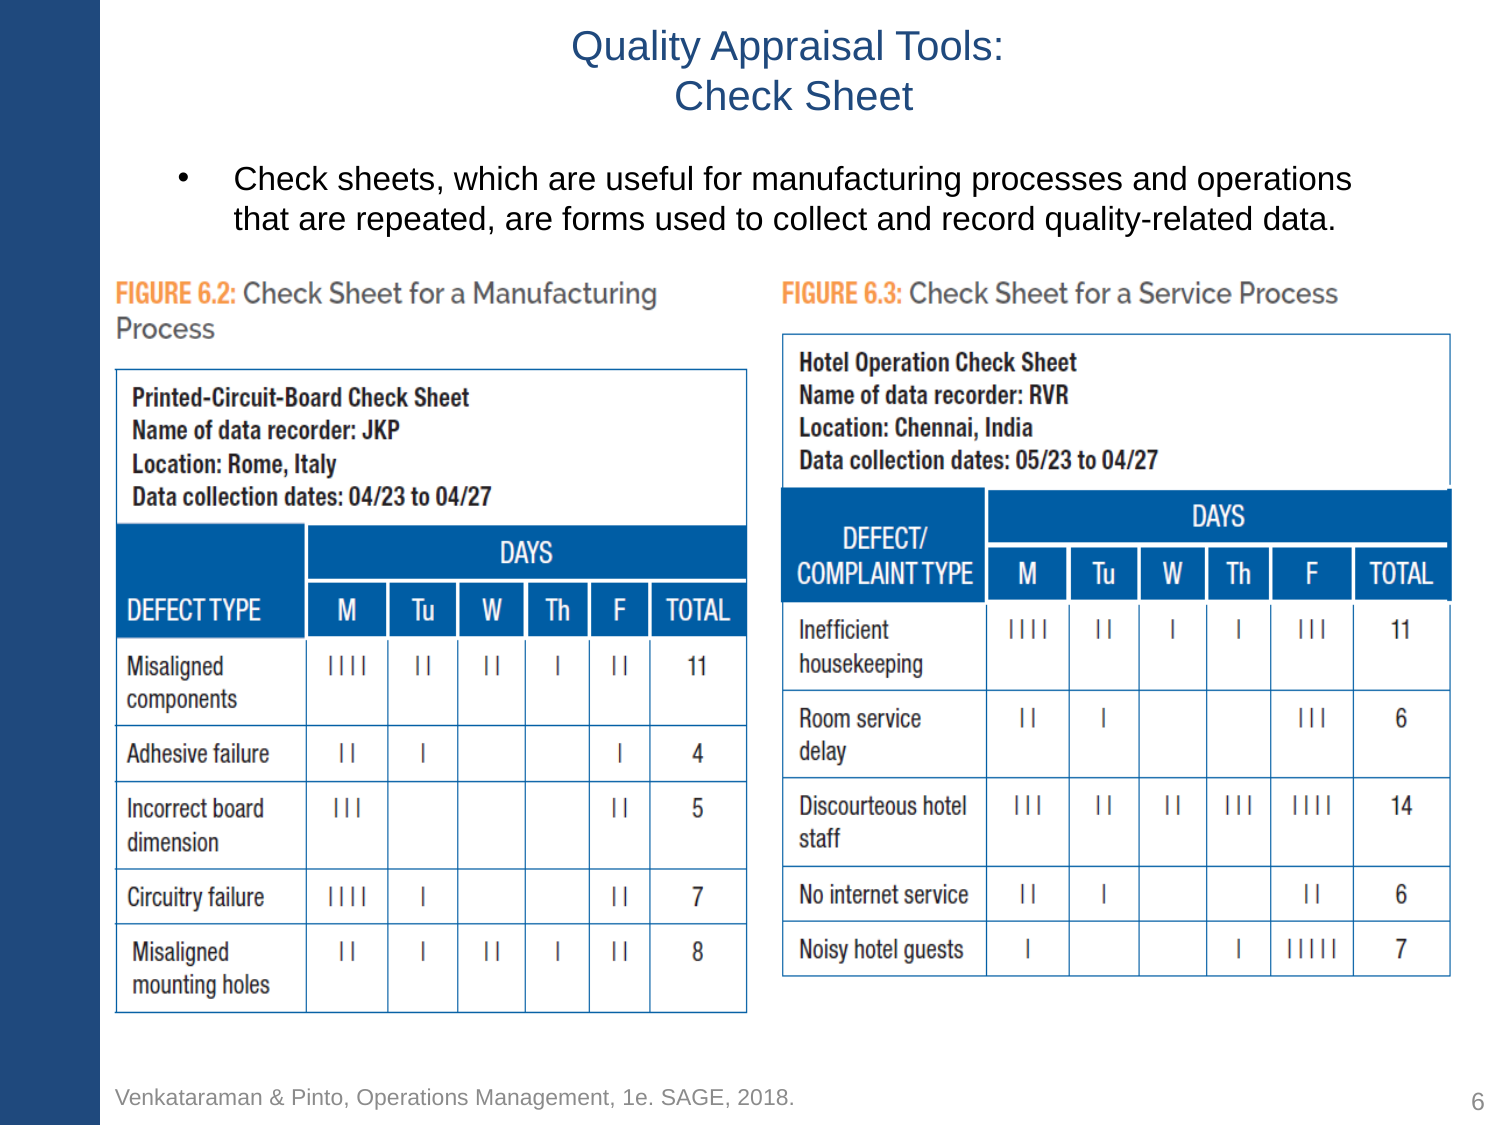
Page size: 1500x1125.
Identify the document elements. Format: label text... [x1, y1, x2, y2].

footer Venkataraman & Pinto, Operations Management, 1e. SAGE, 2018. [99, 1074, 913, 1123]
list Check sheets, which are useful for manufacturing processes and operations that are repeated, are forms used to collect and record quality-related data. [162, 149, 1425, 260]
slide_number 6 [1449, 1074, 1500, 1125]
picture [109, 262, 1488, 1026]
title Quality Appraisal Tools: Check Sheet [162, 0, 1425, 138]
